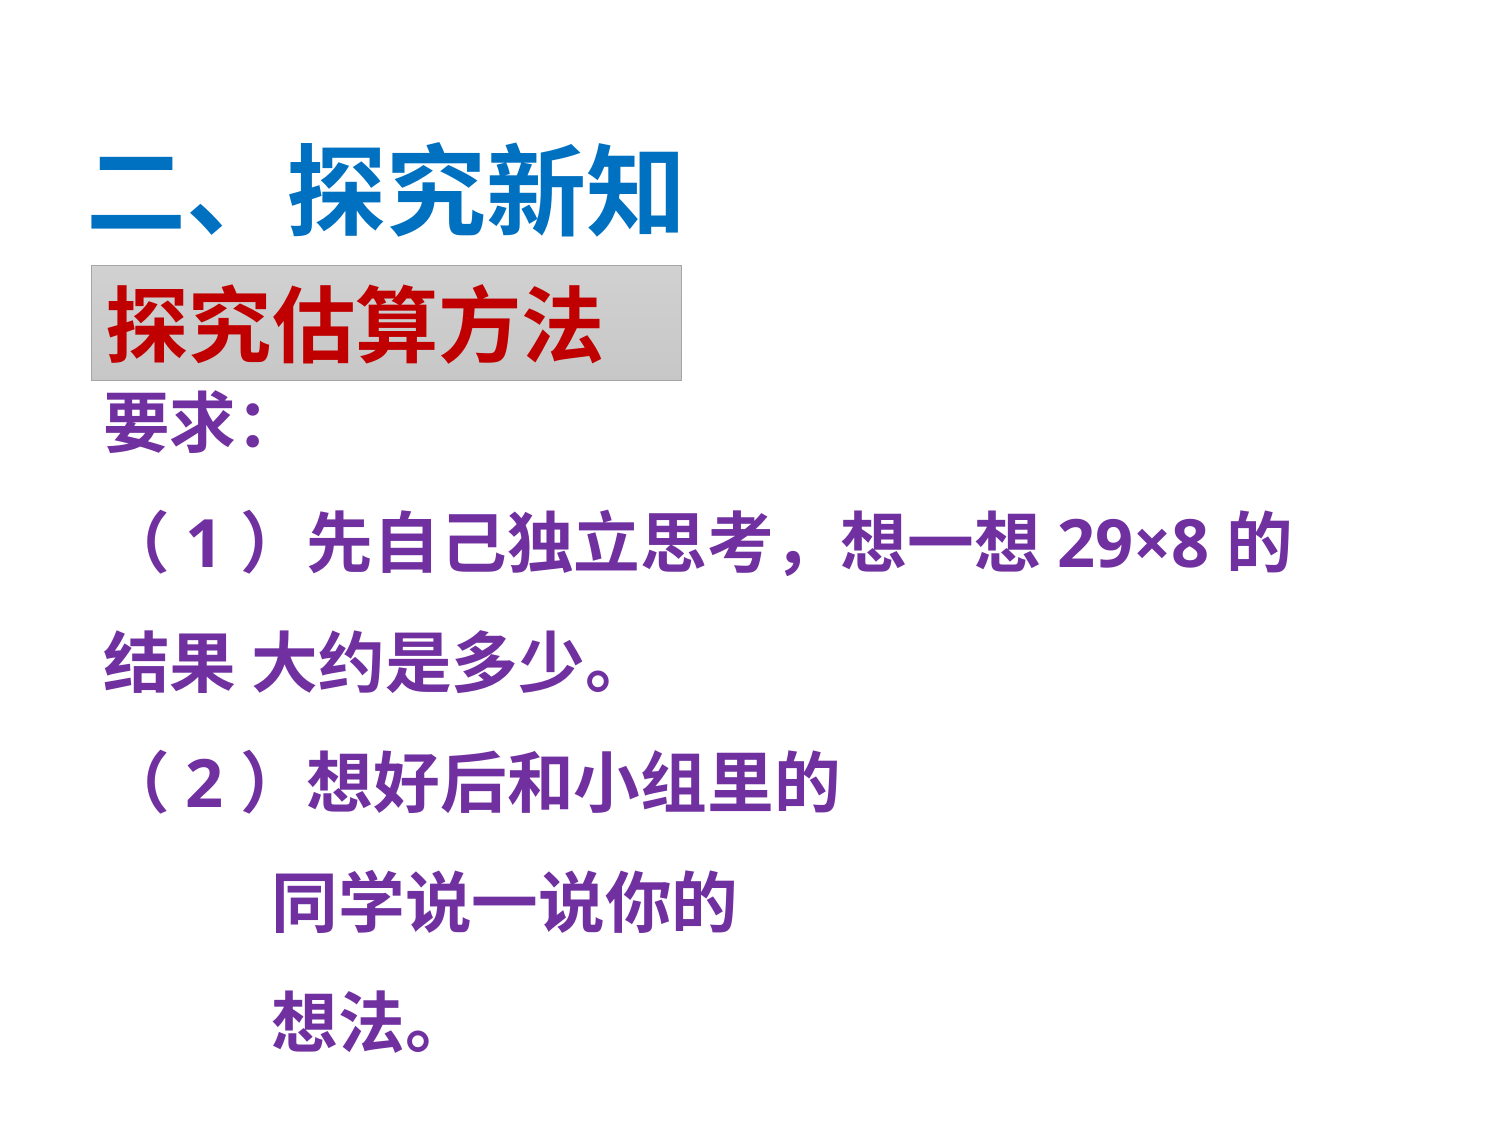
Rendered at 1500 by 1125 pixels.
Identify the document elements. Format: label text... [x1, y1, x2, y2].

text_box 要求： （1）先自己独立思考，想一想29×8的结果 大约是多少。 （2）想好后和小组里的 同学说一说你的 想法。 [88, 333, 1365, 1068]
text_box 探究估算方法 [91, 265, 682, 333]
text_box 二、探究新知 [71, 121, 702, 256]
